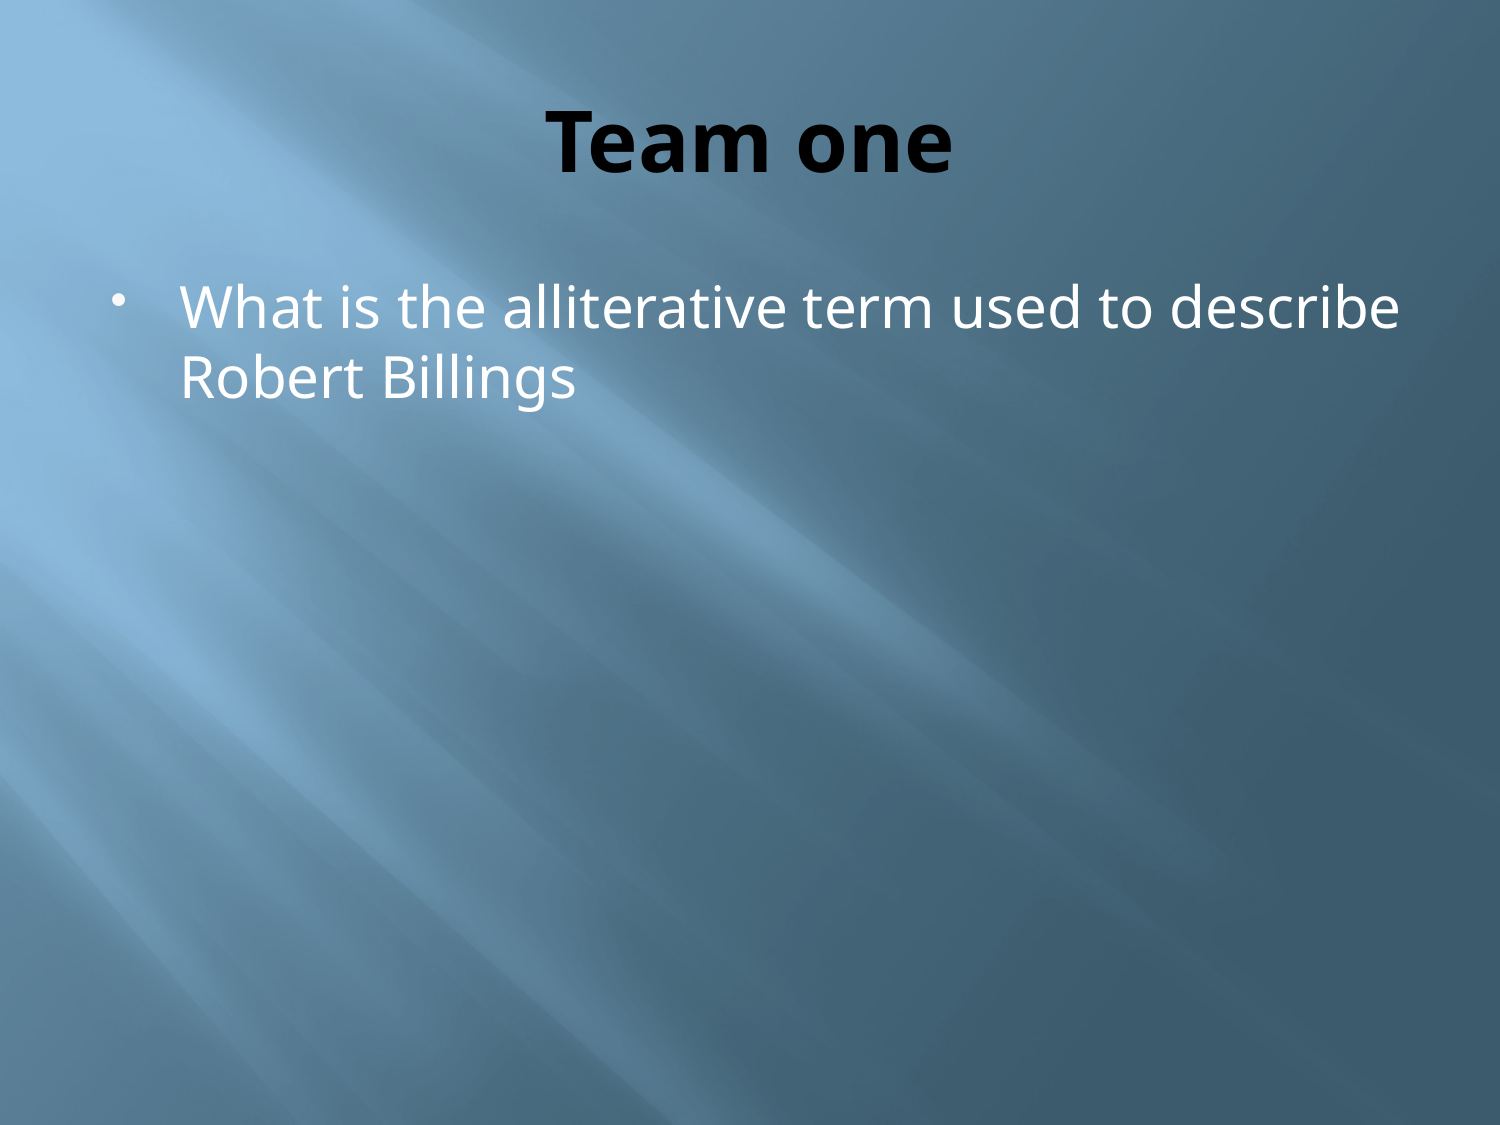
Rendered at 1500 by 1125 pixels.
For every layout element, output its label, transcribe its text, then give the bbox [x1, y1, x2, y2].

title Team one [75, 45, 1425, 233]
list What is the alliterative term used to describe Robert Billings [75, 262, 1425, 1035]
